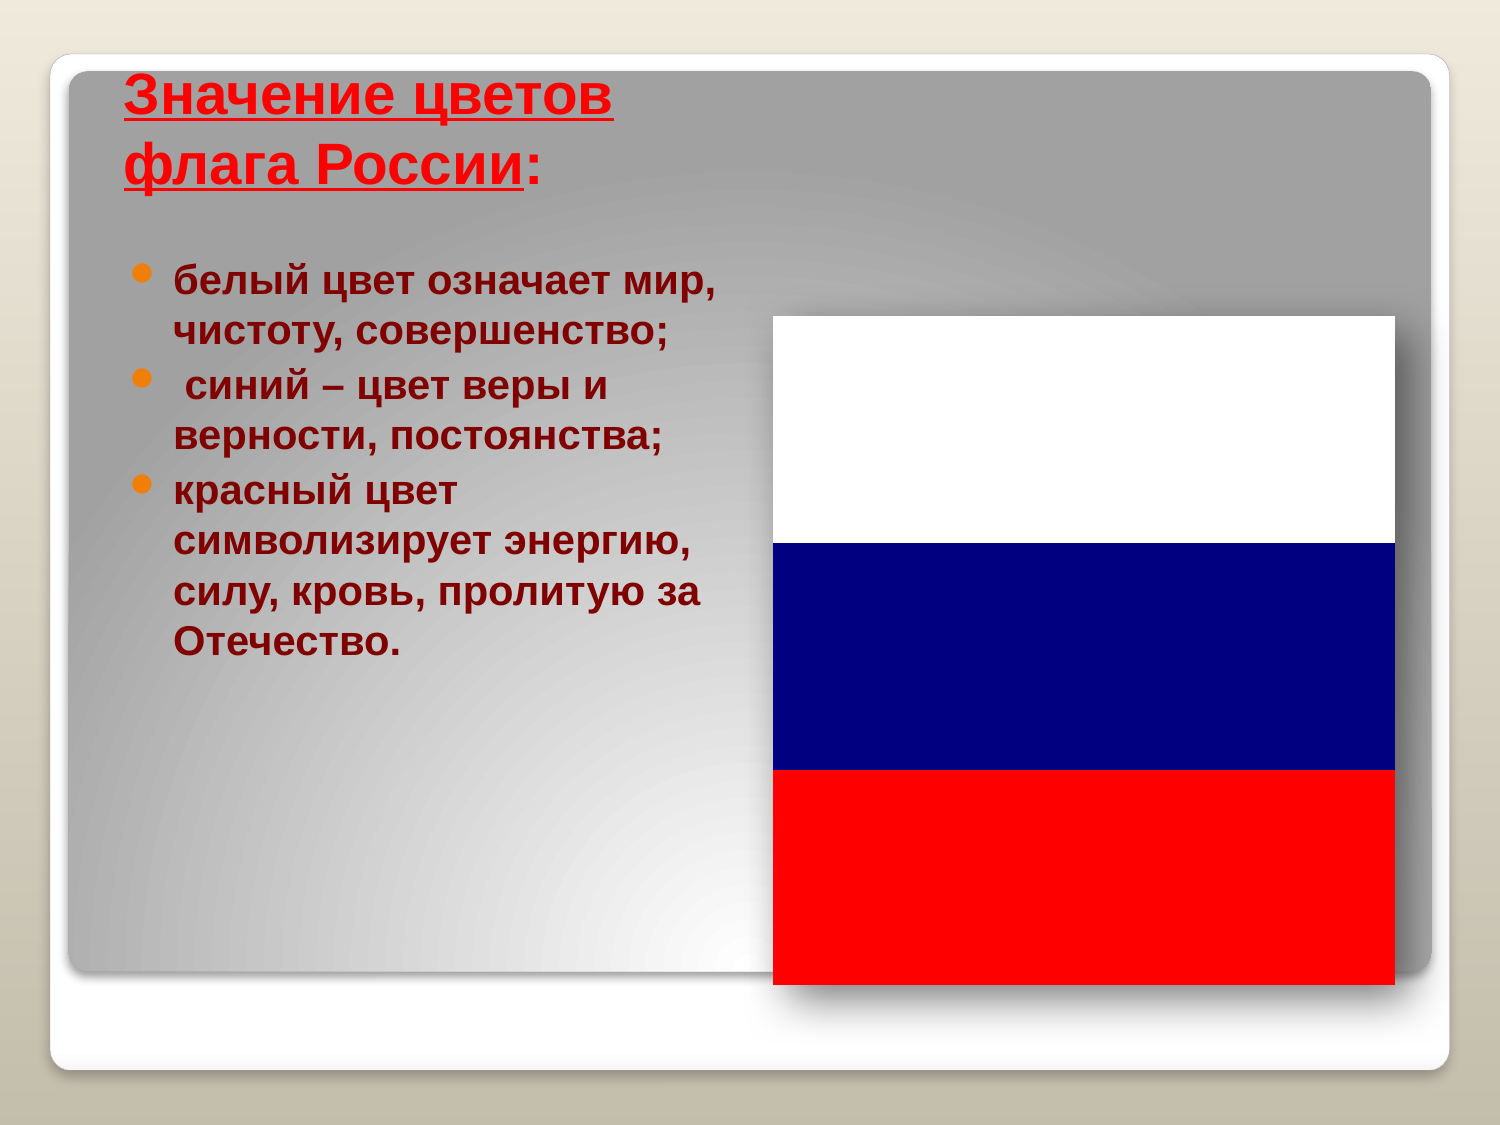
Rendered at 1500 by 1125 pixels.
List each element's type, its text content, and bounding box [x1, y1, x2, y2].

list белый цвет означает мир, чистоту, совершенство; синий – цвет веры и верности, постоянства; красный цвет символизирует энергию, силу, кровь, пролитую за Отечество. [99, 237, 745, 810]
picture [773, 316, 1395, 985]
list Значение цветов флага России: [99, 95, 745, 225]
